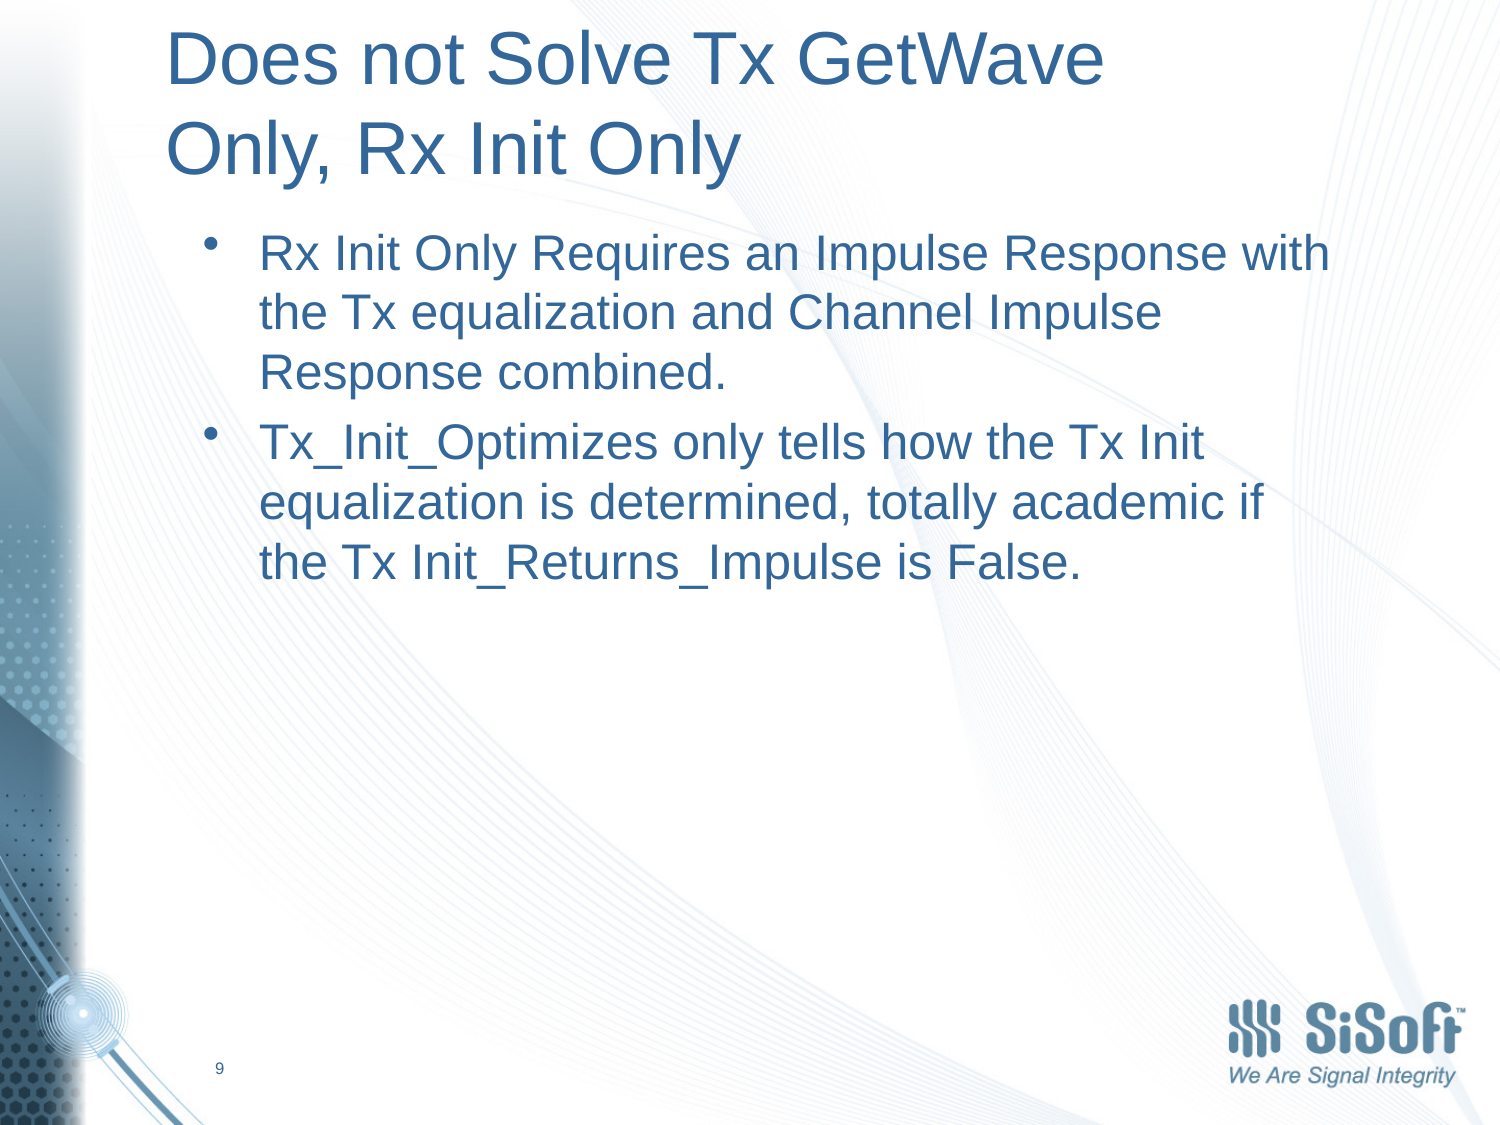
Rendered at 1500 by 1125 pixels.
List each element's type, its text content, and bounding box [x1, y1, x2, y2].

title Does not Solve Tx GetWave Only, Rx Init Only [150, 24, 1300, 175]
picture [0, 0, 1500, 1125]
list Rx Init Only Requires an Impulse Response with the Tx equalization and Channel Impulse Response combined. Tx_Init_Optimizes only tells how the Tx Init equalization is determined, totally academic if the Tx Init_Returns_Impulse is False. [187, 212, 1363, 963]
footer 9 [200, 1050, 975, 1104]
